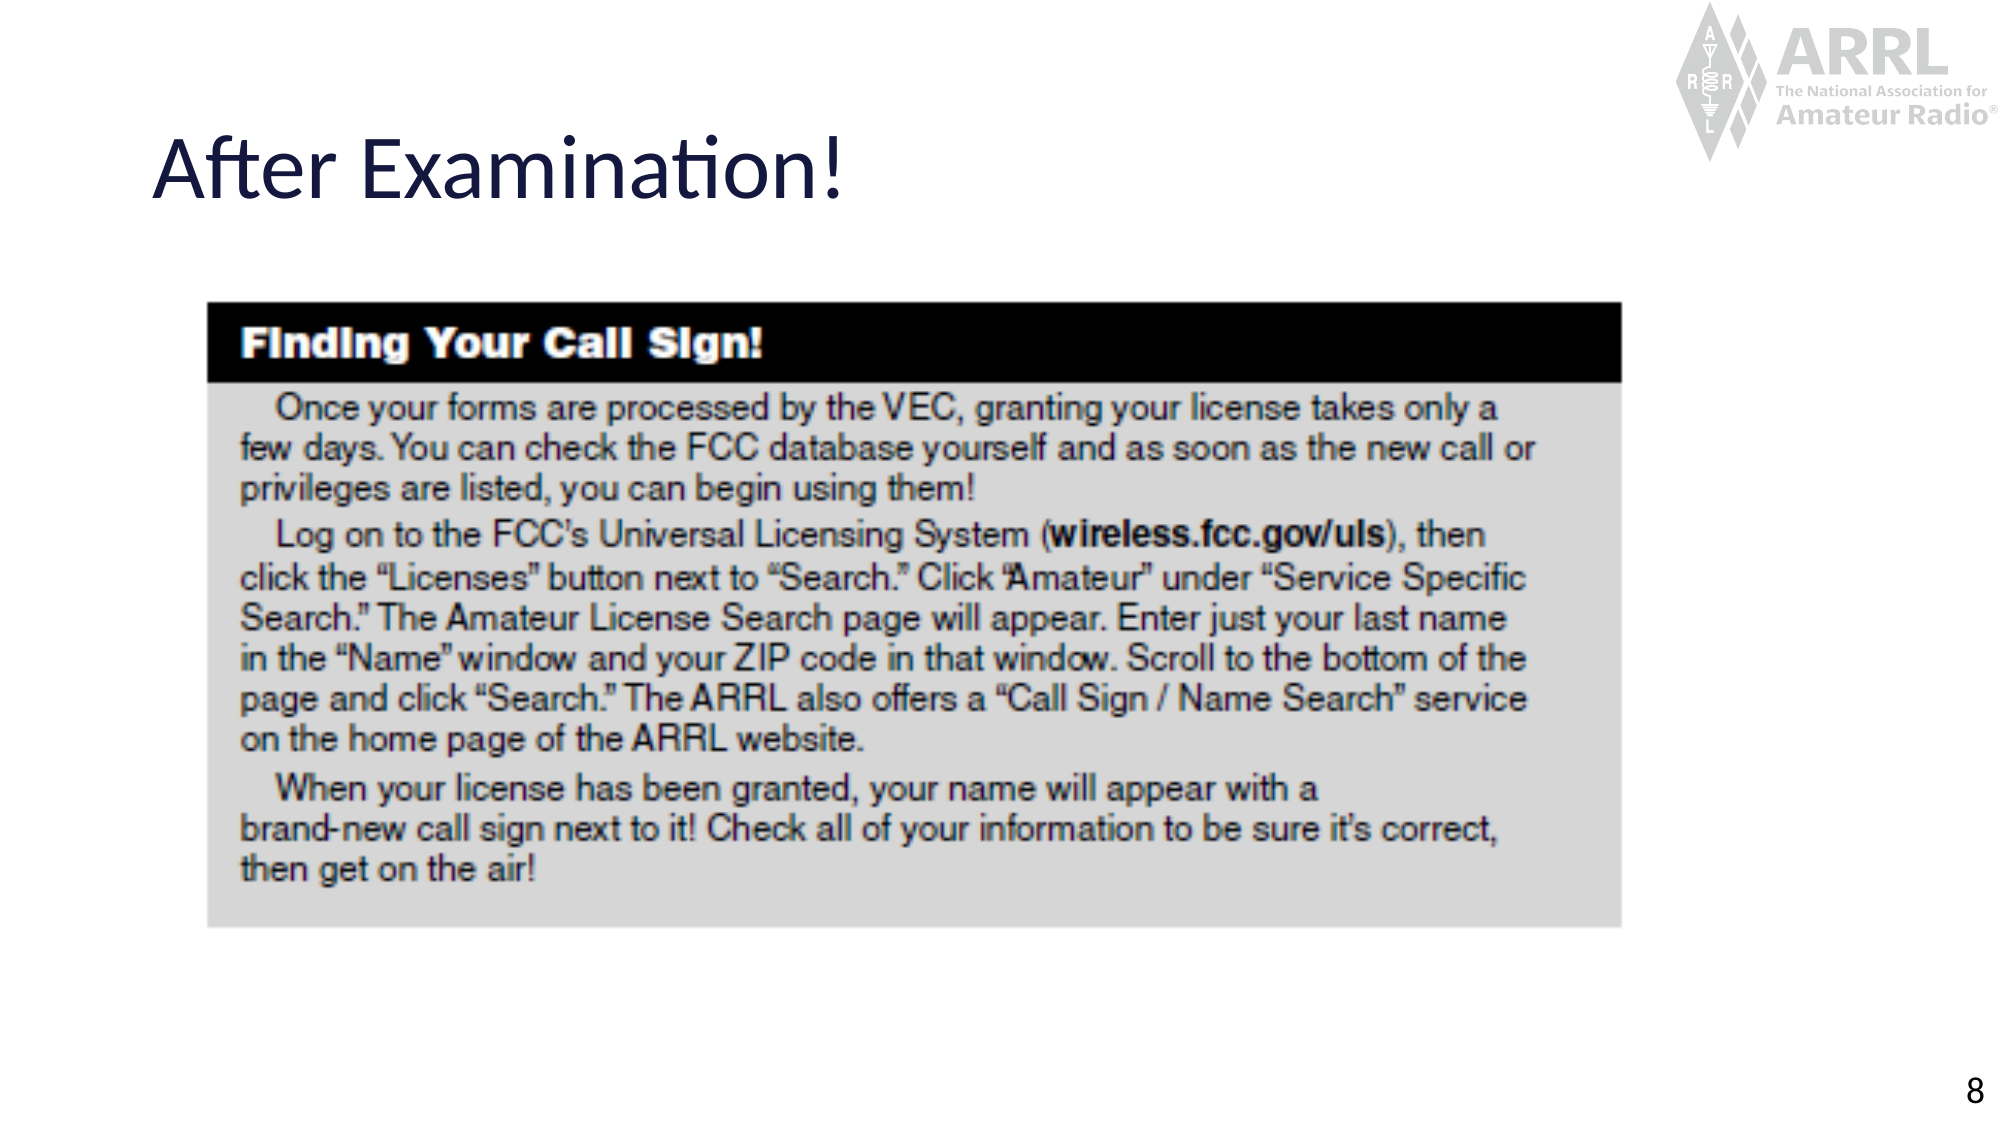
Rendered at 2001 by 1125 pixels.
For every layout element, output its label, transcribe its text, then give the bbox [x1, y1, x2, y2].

picture [196, 294, 1632, 944]
picture [1674, 0, 2000, 164]
title After Examination! [137, 59, 1863, 278]
